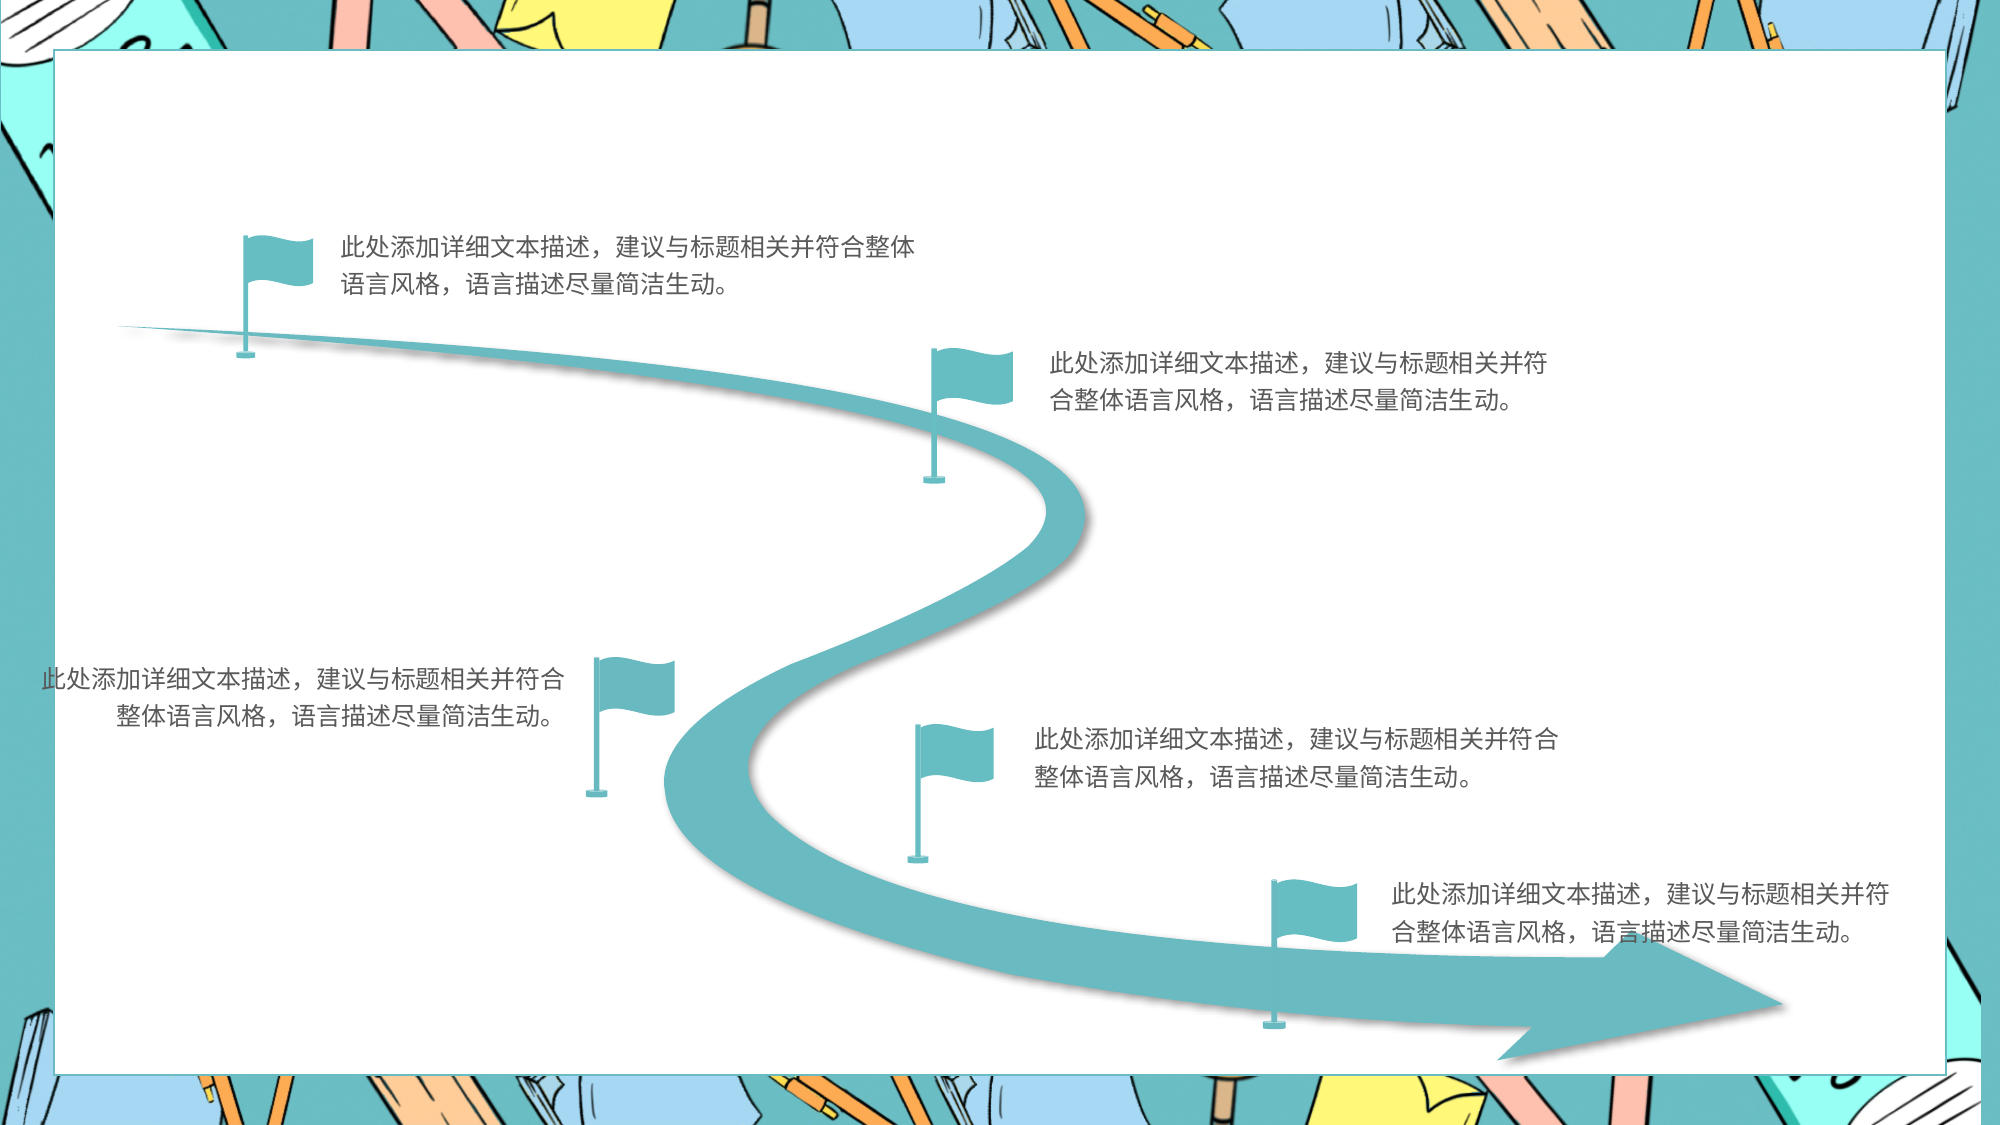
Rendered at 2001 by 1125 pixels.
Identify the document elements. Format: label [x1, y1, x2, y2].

text_box [503, 359, 911, 427]
text_box [665, 484, 1262, 1011]
picture [1, 0, 2000, 1125]
text_box [218, 216, 954, 359]
picture [0, 0, 1088, 949]
text_box [911, 332, 1587, 484]
text_box [3, 648, 699, 798]
text_box [897, 709, 1598, 864]
text_box [1496, 1030, 1652, 1061]
text_box [1262, 863, 1929, 1030]
text_box [116, 326, 218, 334]
